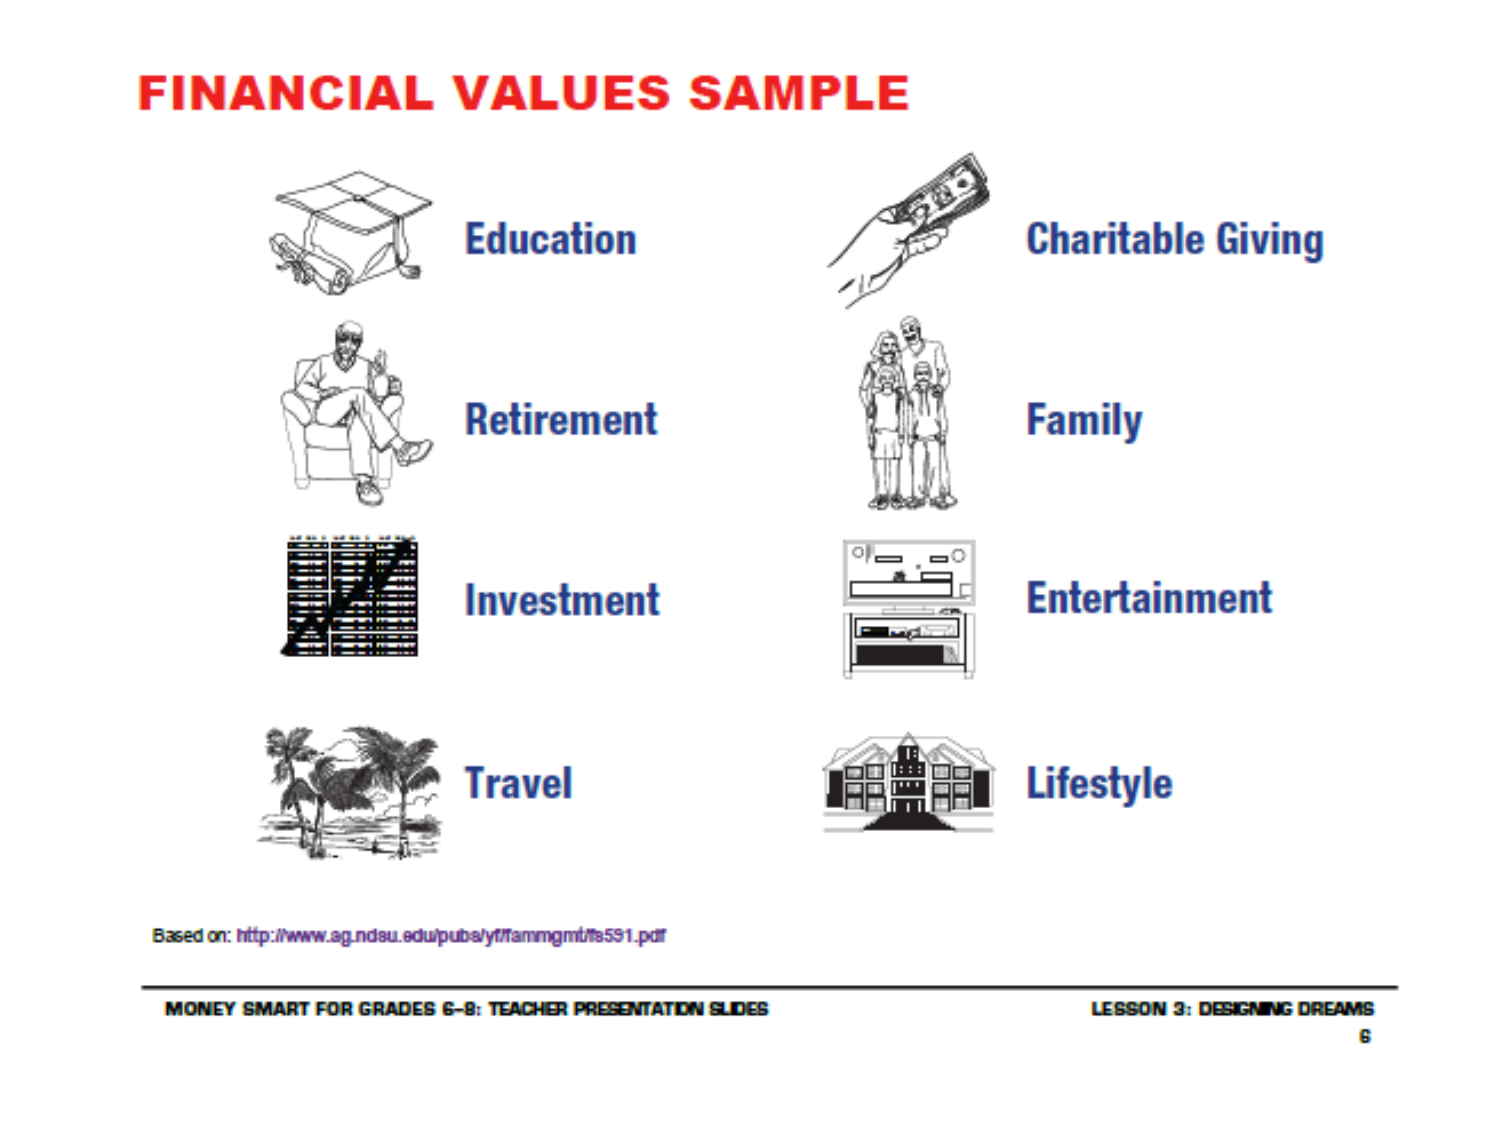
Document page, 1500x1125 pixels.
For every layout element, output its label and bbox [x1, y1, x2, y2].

picture [87, 35, 1438, 1071]
